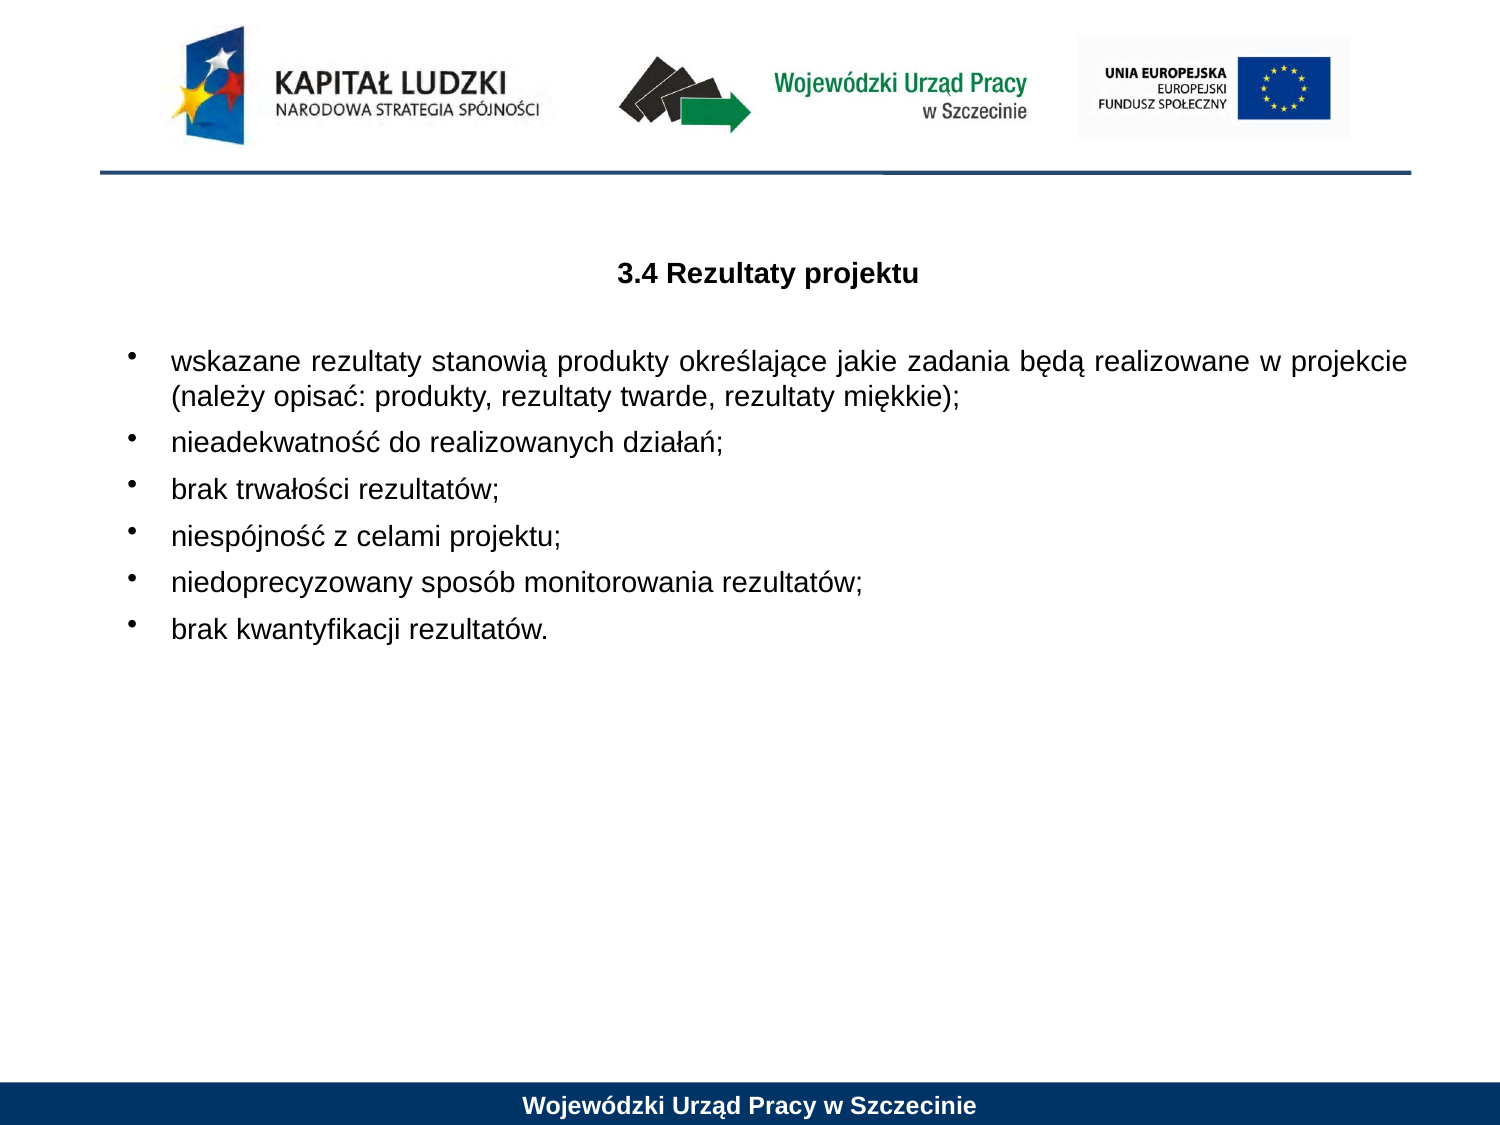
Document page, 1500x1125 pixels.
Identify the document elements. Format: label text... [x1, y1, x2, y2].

list 3.4 Rezultaty projektu wskazane rezultaty stanowią produkty określające jakie zadania będą realizowane w projekcie (należy opisać: produkty, rezultaty twarde, rezultaty miękkie); nieadekwatność do realizowanych działań; brak trwałości rezultatów; niespójność z celami projektu; niedoprecyzowany sposób monitorowania rezultatów; brak kwantyfikacji rezultatów. [111, 196, 1426, 1003]
picture [159, 24, 1353, 149]
